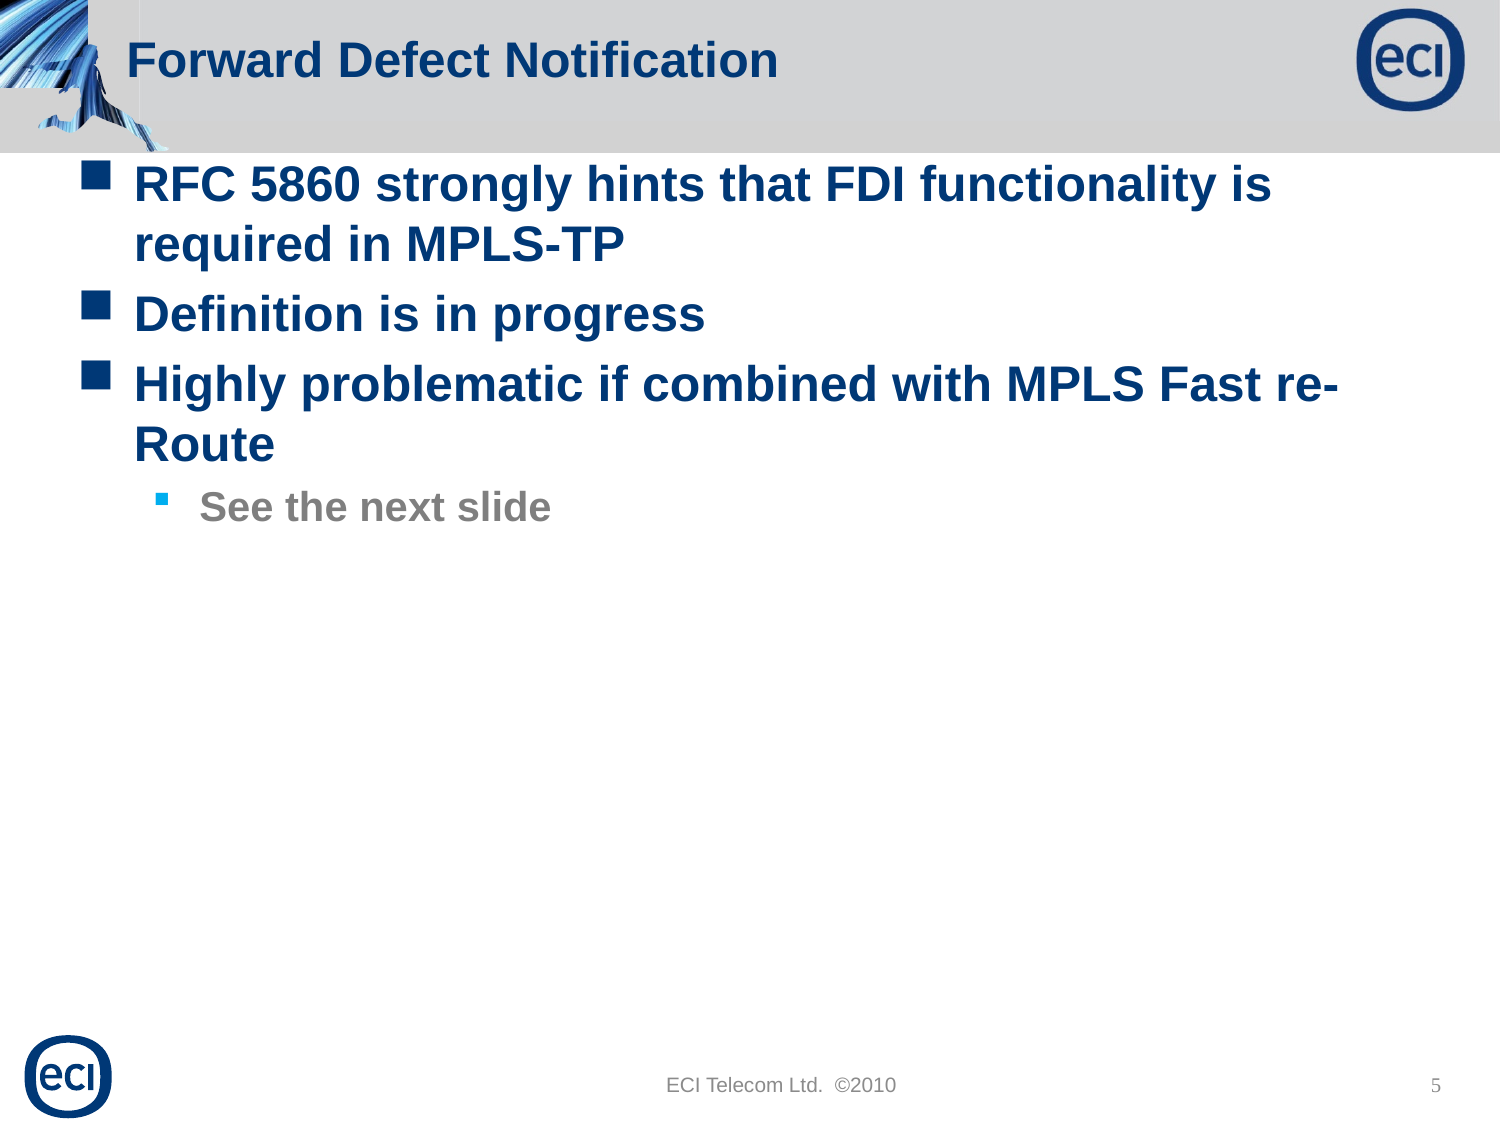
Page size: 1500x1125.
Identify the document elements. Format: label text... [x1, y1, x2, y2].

list RFC 5860 strongly hints that FDI functionality is required in MPLS-TP Definition is in progress Highly problematic if combined with MPLS Fast re-Route See the next slide [62, 143, 1432, 1053]
picture [139, 0, 1500, 121]
footer ECI Telecom Ltd. ©2010 [543, 1054, 1019, 1115]
picture [0, 0, 159, 143]
title Forward Defect Notification [111, 12, 1365, 104]
slide_number 5 [1106, 1054, 1457, 1115]
